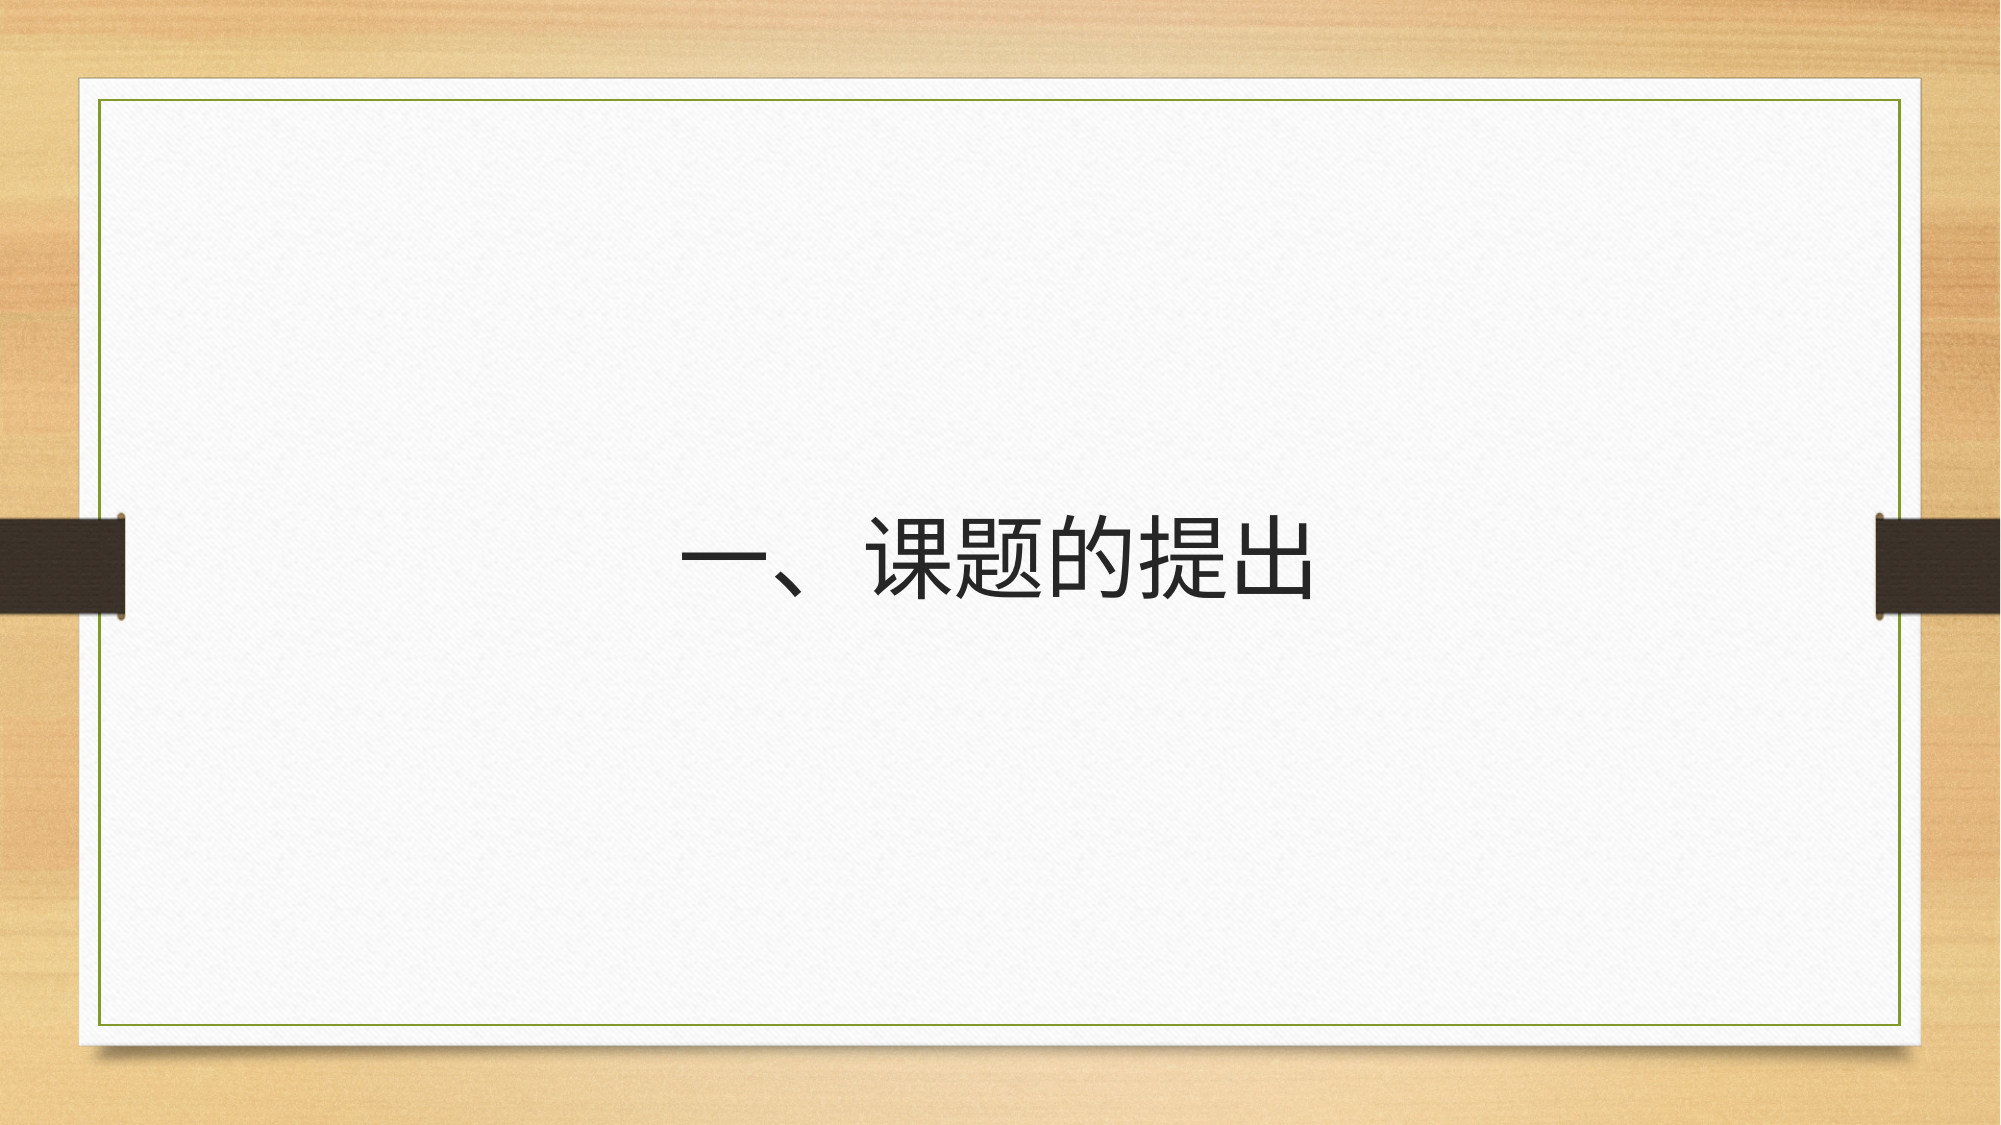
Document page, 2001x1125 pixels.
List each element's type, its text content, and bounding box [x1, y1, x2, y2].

text_box 一、课题的提出 [212, 493, 1788, 632]
picture [0, 0, 2001, 1125]
